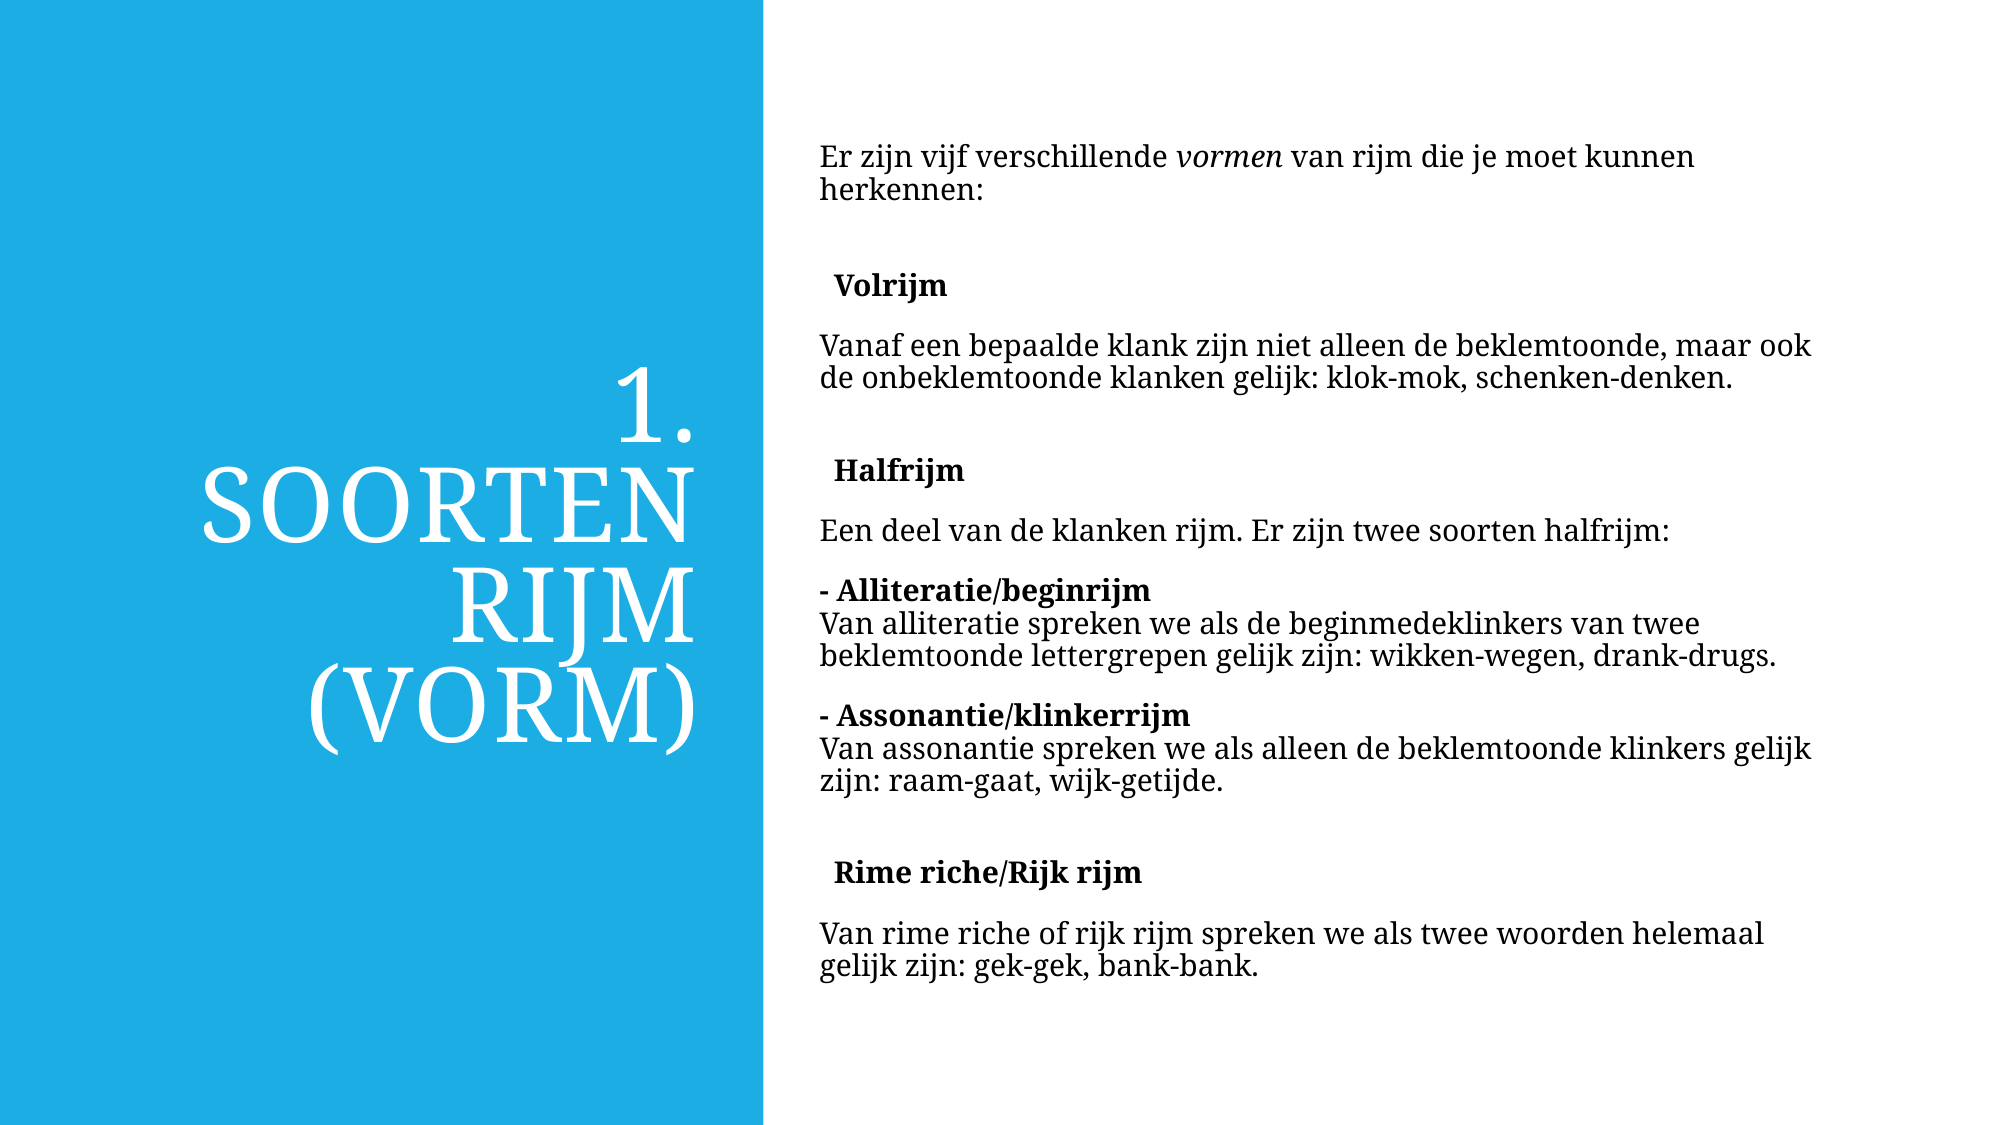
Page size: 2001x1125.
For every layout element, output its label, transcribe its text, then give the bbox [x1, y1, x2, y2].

text_box [765, 0, 2000, 1125]
title 1. Soorten rijm (vorm) [158, 131, 715, 993]
text_box [0, 0, 765, 1125]
list Er zijn vijf verschillende vormen van rijm die je moet kunnen herkennen: Volrijm Vanaf een bepaalde klank zijn niet alleen de beklemtoonde, maar ook de onbeklemtoonde klanken gelijk: klok-mok, schenken-denken. Halfrijm Een deel van de klanken rijm. Er zijn twee soorten halfrijm: - Alliteratie/beginrijm Van alliteratie spreken we als de beginmedeklinkers van twee beklemtoonde lettergrepen gelijk zijn: wikken-wegen, drank-drugs. - Assonantie/klinkerrijm Van assonantie spreken we als alleen de beklemtoonde klinkers gelijk zijn: raam-gaat, wijk-getijde. Rime riche/Rijk rijm Van rime riche of rijk rijm spreken we als twee woorden helemaal gelijk zijn: gek-gek, bank-bank. [812, 131, 1847, 993]
